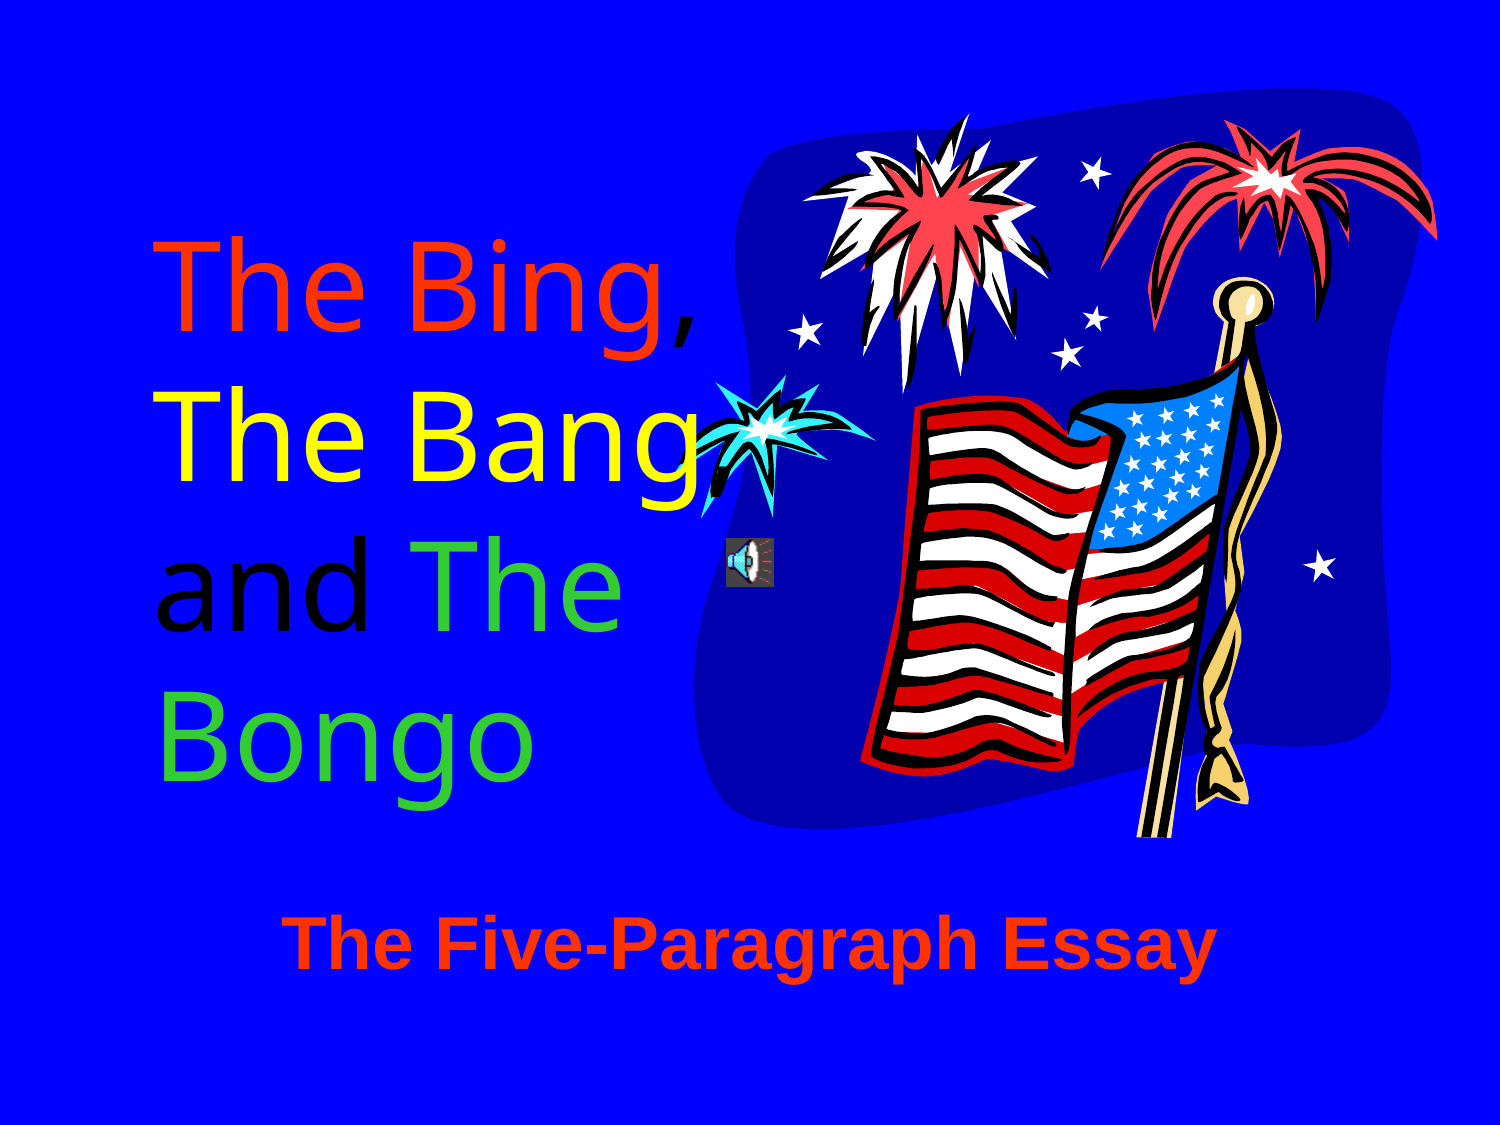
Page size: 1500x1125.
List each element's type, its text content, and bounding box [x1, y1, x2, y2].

title The Bing, The Bang, and The Bongo [137, 237, 669, 625]
picture [674, 87, 1438, 838]
subtitle The Five-Paragraph Essay [225, 887, 1275, 1038]
